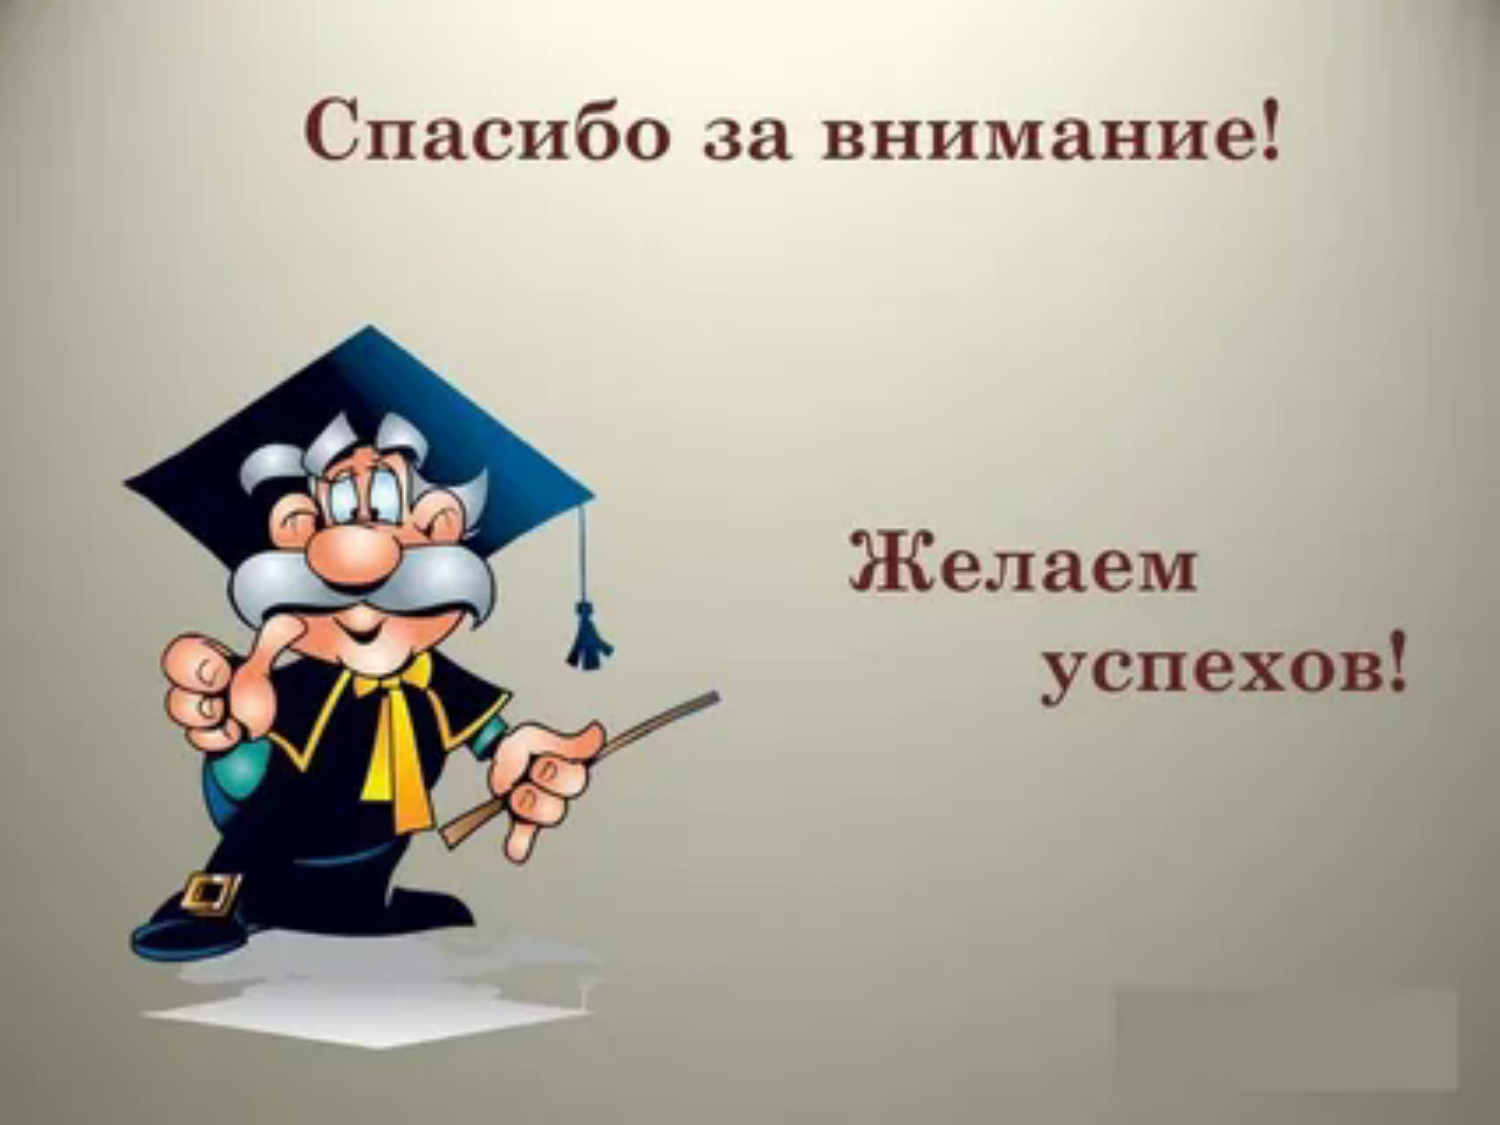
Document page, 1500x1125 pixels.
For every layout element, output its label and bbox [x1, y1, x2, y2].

list [0, 0, 1500, 1125]
